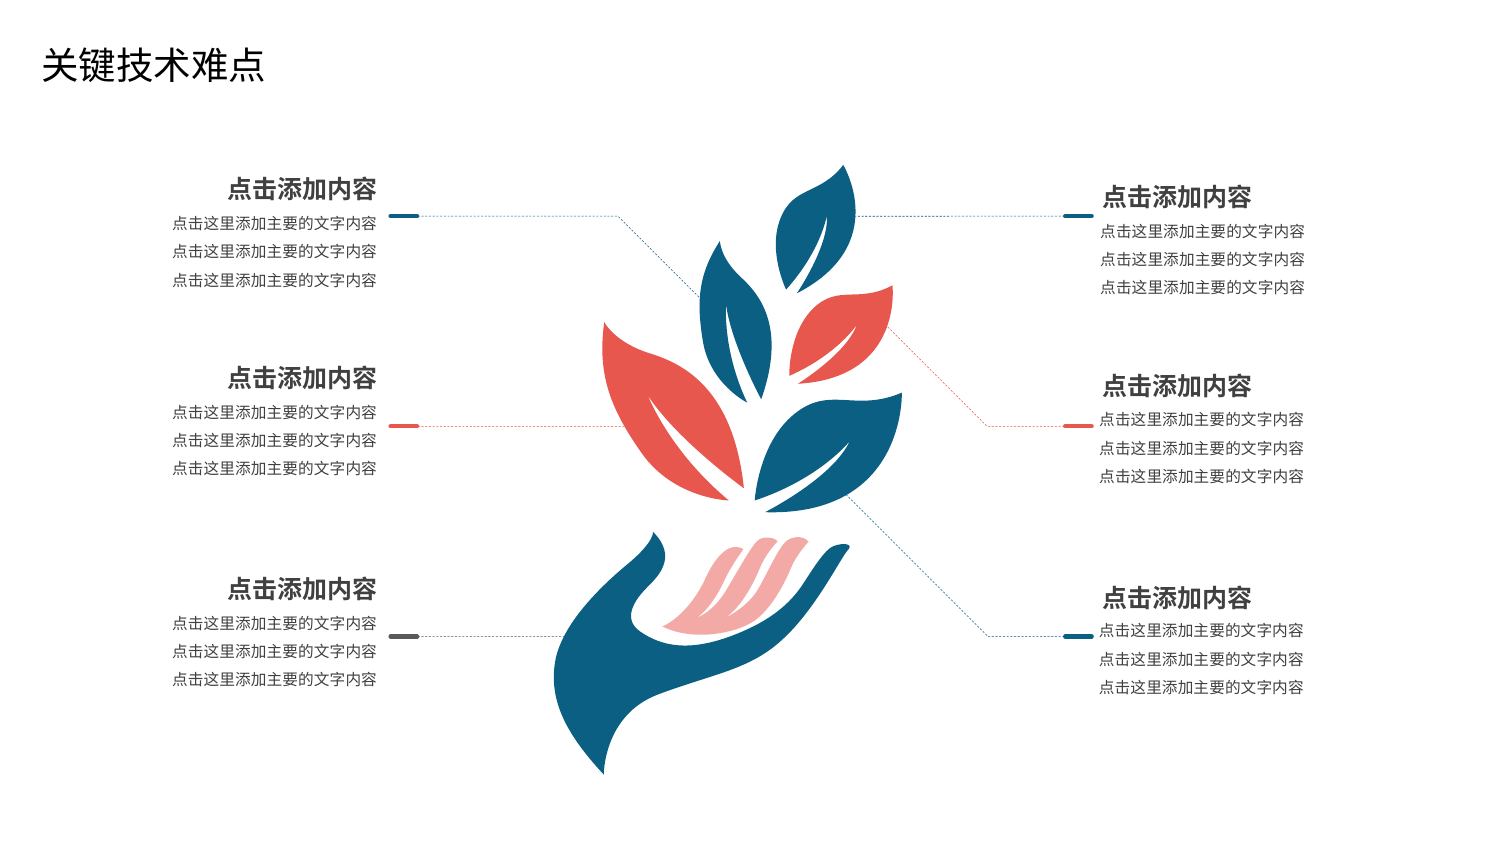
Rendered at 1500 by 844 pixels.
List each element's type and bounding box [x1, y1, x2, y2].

text_box [156, 173, 421, 290]
text_box [882, 321, 1092, 427]
text_box [838, 487, 1092, 637]
text_box [699, 240, 772, 403]
text_box [548, 531, 855, 775]
text_box [1059, 181, 1321, 298]
text_box [754, 398, 898, 513]
text_box [789, 285, 893, 384]
text_box [1059, 582, 1320, 697]
text_box [1059, 370, 1320, 487]
text_box [156, 573, 421, 690]
text_box [156, 362, 421, 479]
text_box [602, 321, 744, 501]
text_box [390, 216, 705, 304]
text_box [775, 164, 856, 294]
